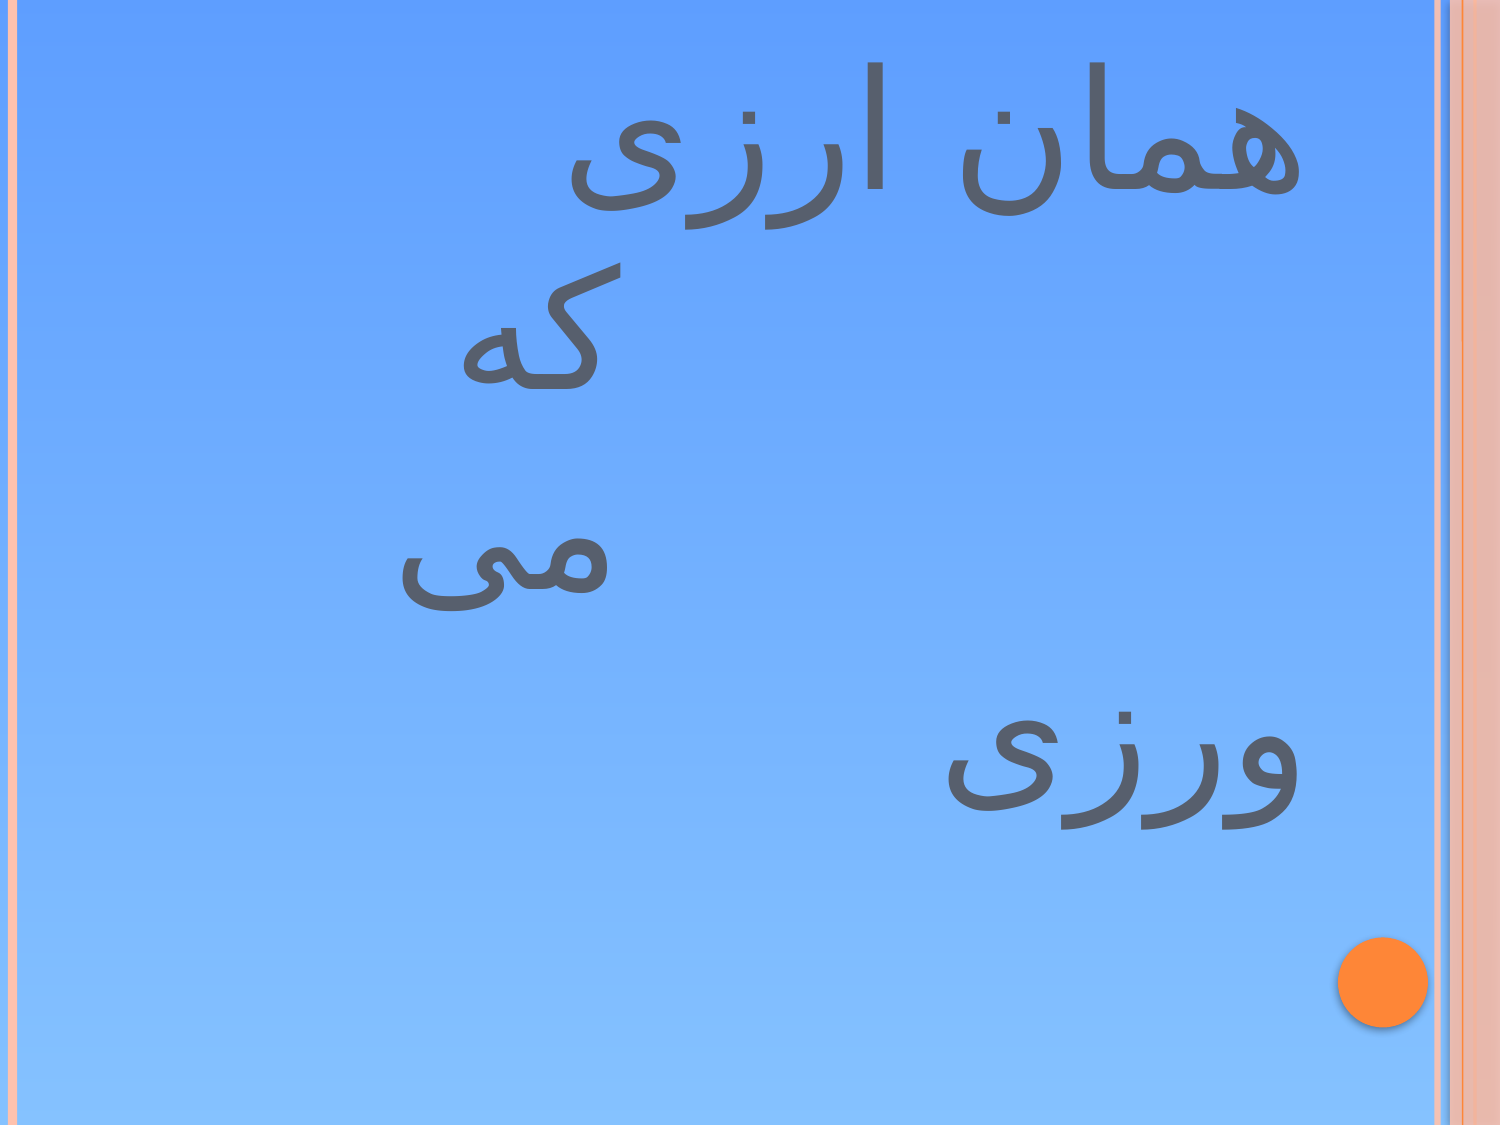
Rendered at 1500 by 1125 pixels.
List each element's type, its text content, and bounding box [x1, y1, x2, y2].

title همان ارزی که می ورزی [99, 50, 1325, 830]
